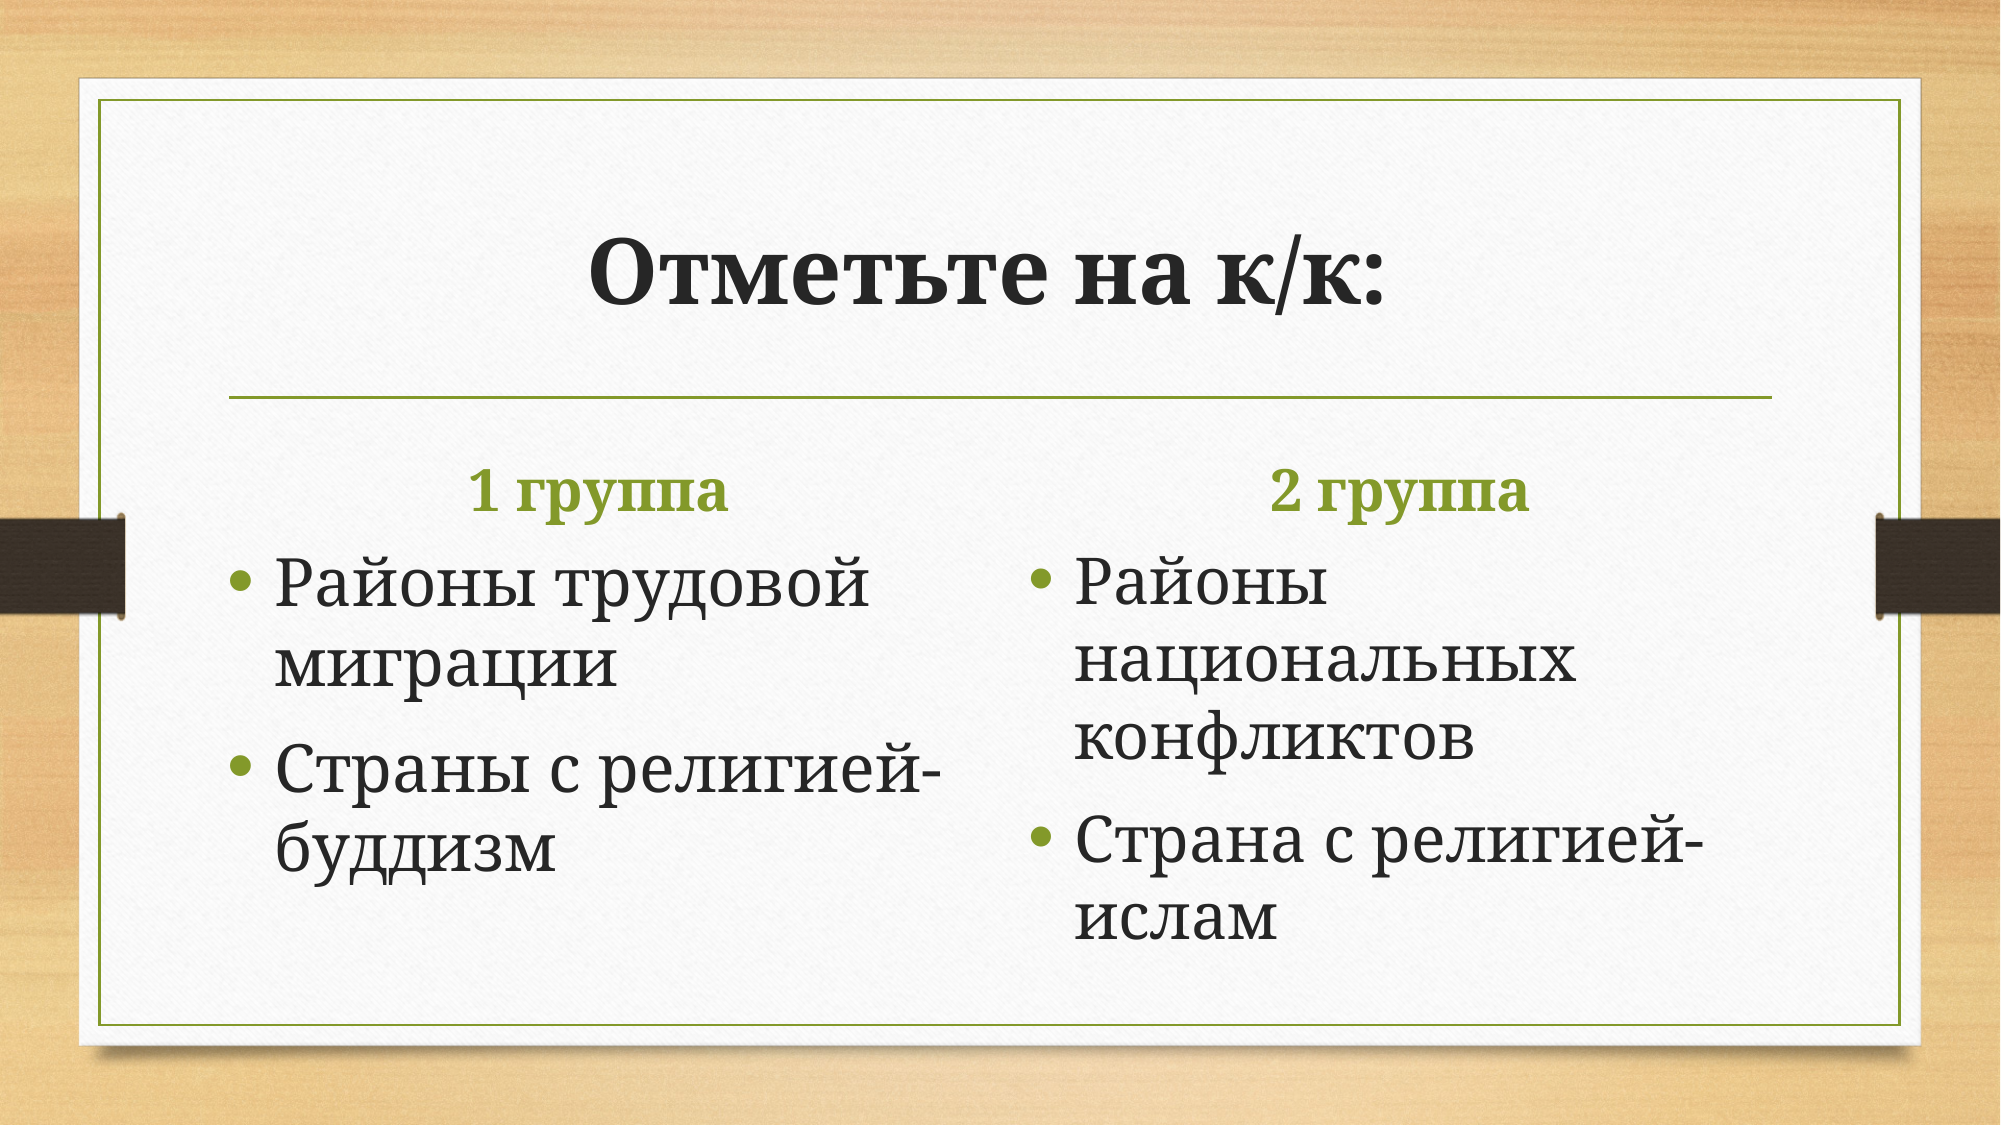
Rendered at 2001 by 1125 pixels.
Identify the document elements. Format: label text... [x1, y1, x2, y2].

list Районы национальных конфликтов Страна с религией-ислам [1013, 532, 1788, 964]
list Районы трудовой миграции Страны с религией-буддизм [212, 532, 987, 964]
picture [0, 0, 2001, 1125]
list 1 группа [212, 436, 987, 531]
title Отметьте на к/к: [212, 161, 1788, 375]
list 2 группа [1013, 436, 1788, 531]
